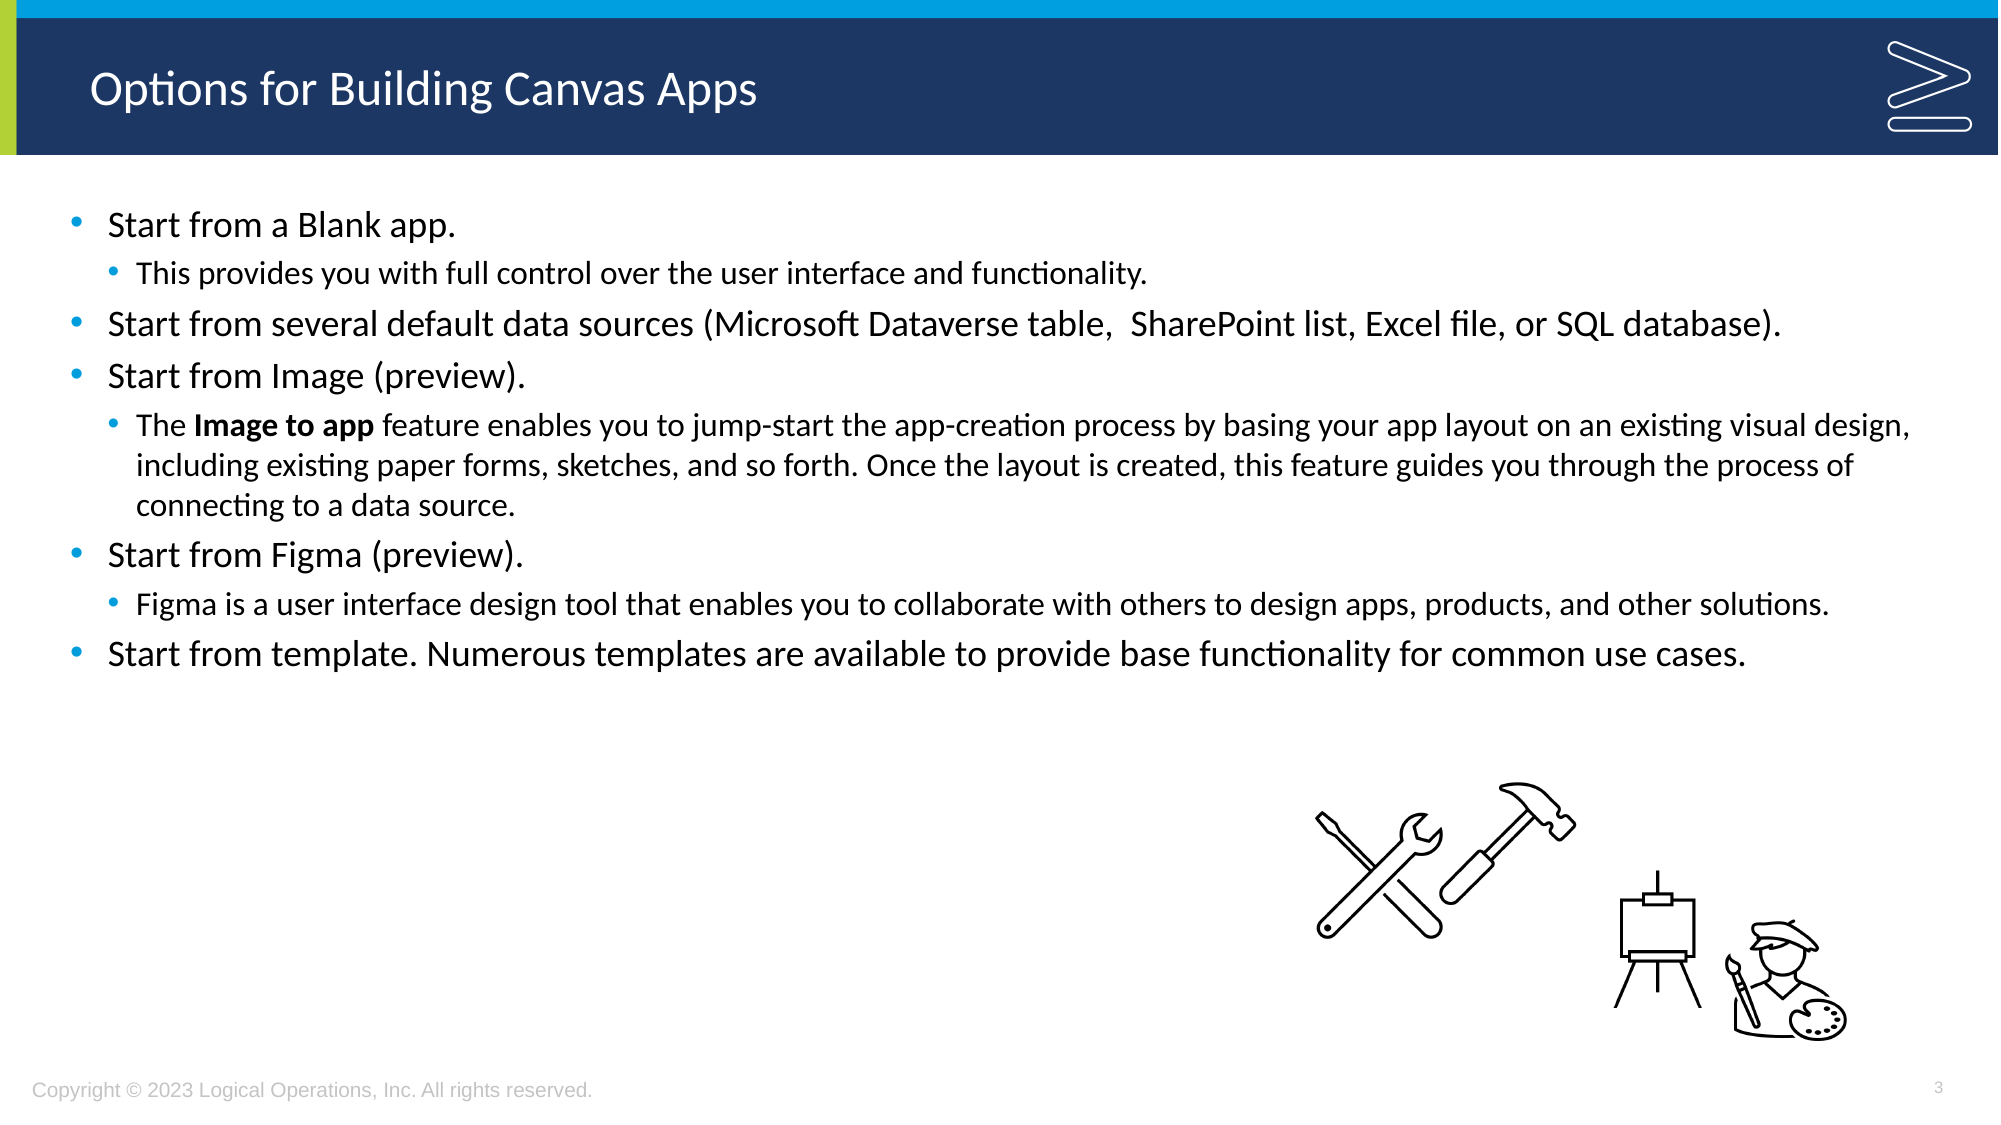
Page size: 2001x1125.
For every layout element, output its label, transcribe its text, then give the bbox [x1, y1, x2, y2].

list Start from a Blank app. This provides you with full control over the user interface and functionality. Start from several default data sources (Microsoft Dataverse table, SharePoint list, Excel file, or SQL database). Start from Image (preview). The Image to app feature enables you to jump-start the app-creation process by basing your app layout on an existing visual design, including existing paper forms, sketches, and so forth. Once the layout is created, this feature guides you through the process of connecting to a data source. Start from Figma (preview). Figma is a user interface design tool that enables you to collaborate with others to design apps, products, and other solutions. Start from template. Numerous templates are available to provide base functionality for common use cases. [55, 192, 1968, 1037]
picture [1850, 19, 1998, 155]
title Options for Building Canvas Apps [74, 16, 1850, 155]
picture [1304, 768, 1858, 1052]
picture [0, 0, 74, 155]
slide_number 3 [1491, 1057, 1959, 1118]
